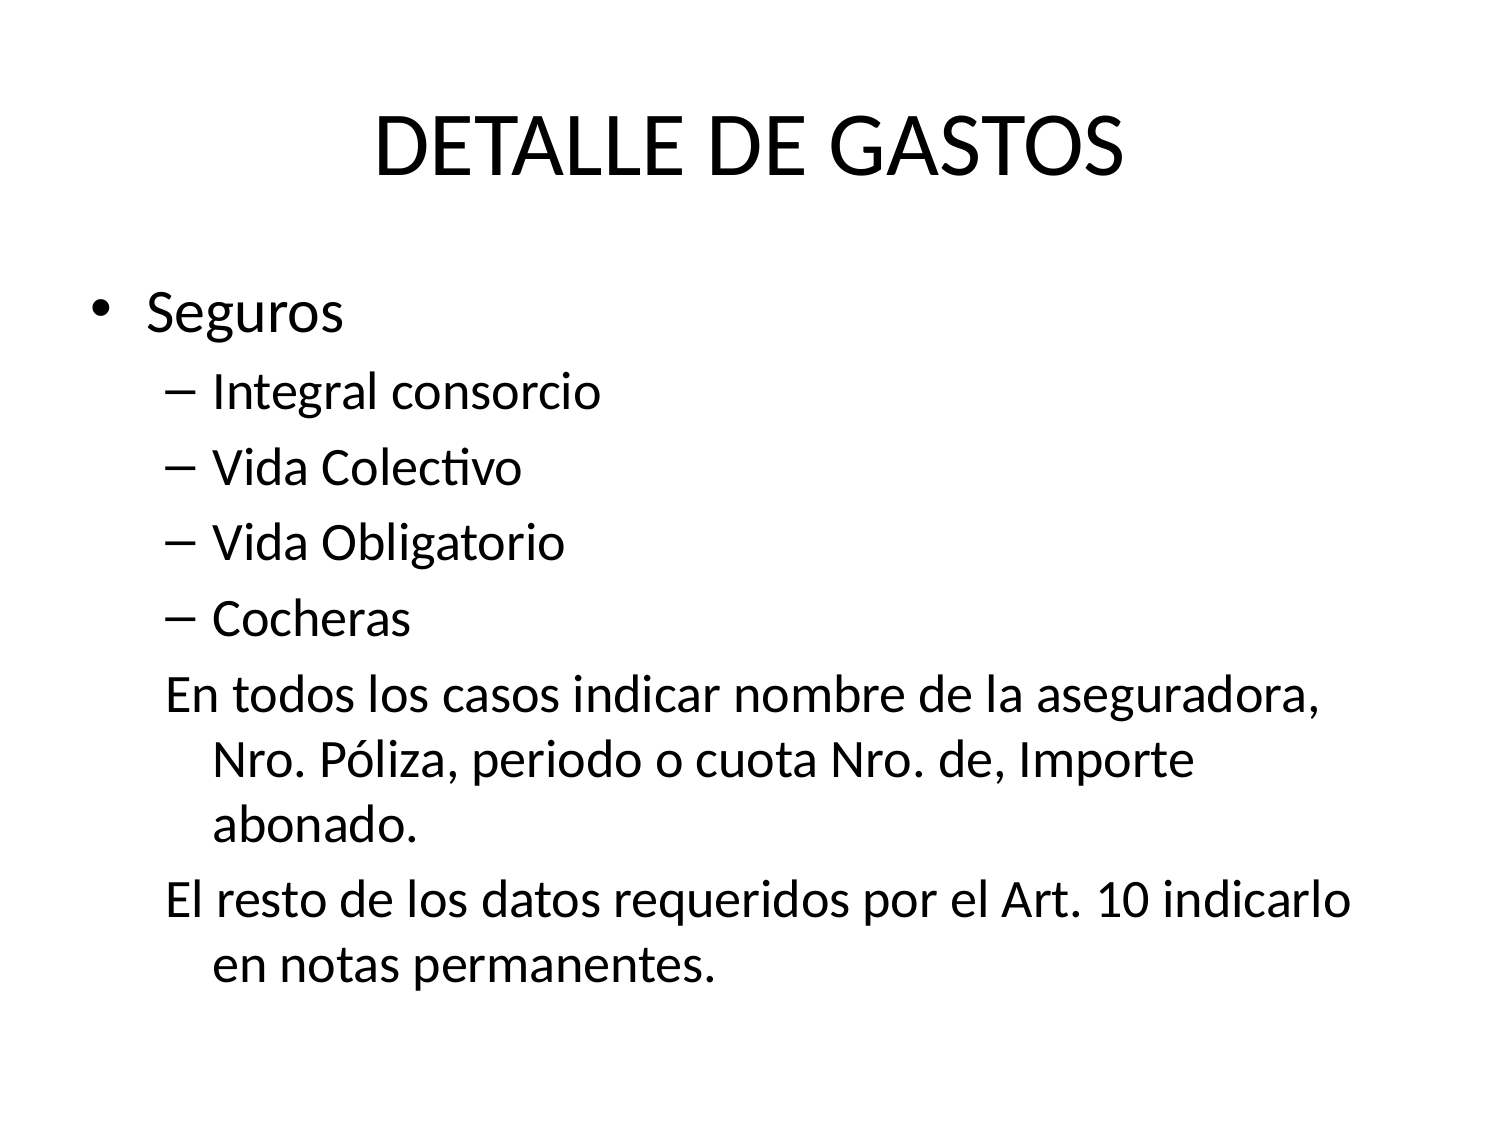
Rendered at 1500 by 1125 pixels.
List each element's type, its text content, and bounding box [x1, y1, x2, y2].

title DETALLE DE GASTOS [75, 45, 1425, 233]
list Seguros Integral consorcio Vida Colectivo Vida Obligatorio Cocheras En todos los casos indicar nombre de la aseguradora, Nro. Póliza, periodo o cuota Nro. de, Importe abonado. El resto de los datos requeridos por el Art. 10 indicarlo en notas permanentes. [75, 262, 1425, 1005]
